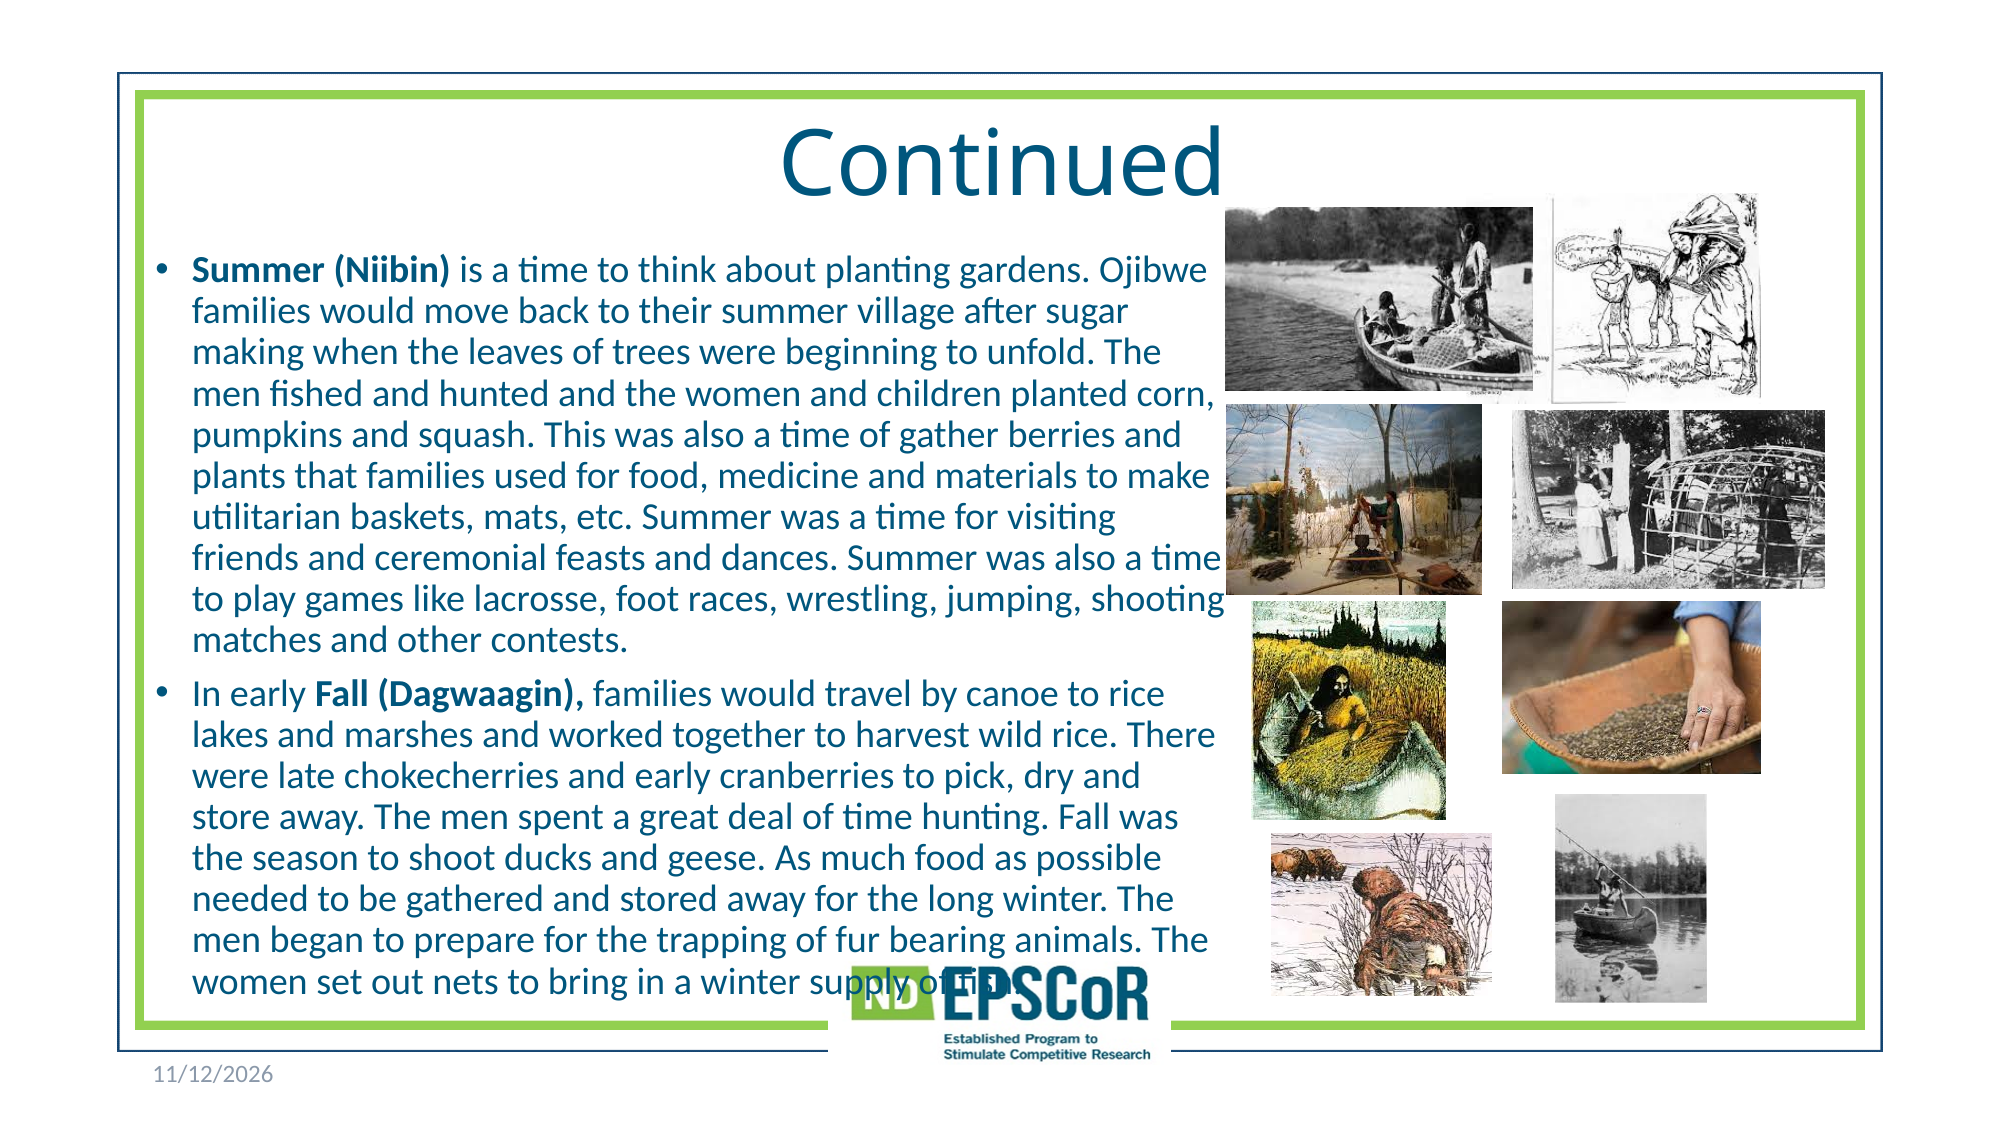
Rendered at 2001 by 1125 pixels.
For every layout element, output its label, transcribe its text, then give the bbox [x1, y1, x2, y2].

list Summer (Niibin) is a time to think about planting gardens. Ojibwe families would move back to their summer village after sugar making when the leaves of trees were beginning to unfold. The men fished and hunted and the women and children planted corn, pumpkins and squash. This was also a time of gather berries and plants that families used for food, medicine and materials to make utilitarian baskets, mats, etc. Summer was a time for visiting friends and ceremonial feasts and dances. Summer was also a time to play games like lacrosse, foot races, wrestling, jumping, shooting matches and other contests. In early Fall (Dagwaagin), families would travel by canoe to rice lakes and marshes and worked together to harvest wild rice. There were late chokecherries and early cranberries to pick, dry and store away. The men spent a great deal of time hunting. Fall was the season to shoot ducks and geese. As much food as possible needed to be gathered and stored away for the long winter. The men began to prepare for the trapping of fur bearing animals. The women set out nets to bring in a winter supply of fish. [140, 242, 1240, 1034]
title Continued [734, 98, 1272, 234]
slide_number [137, 1042, 588, 1103]
footer [662, 1042, 1338, 1103]
picture [117, 72, 1883, 1052]
